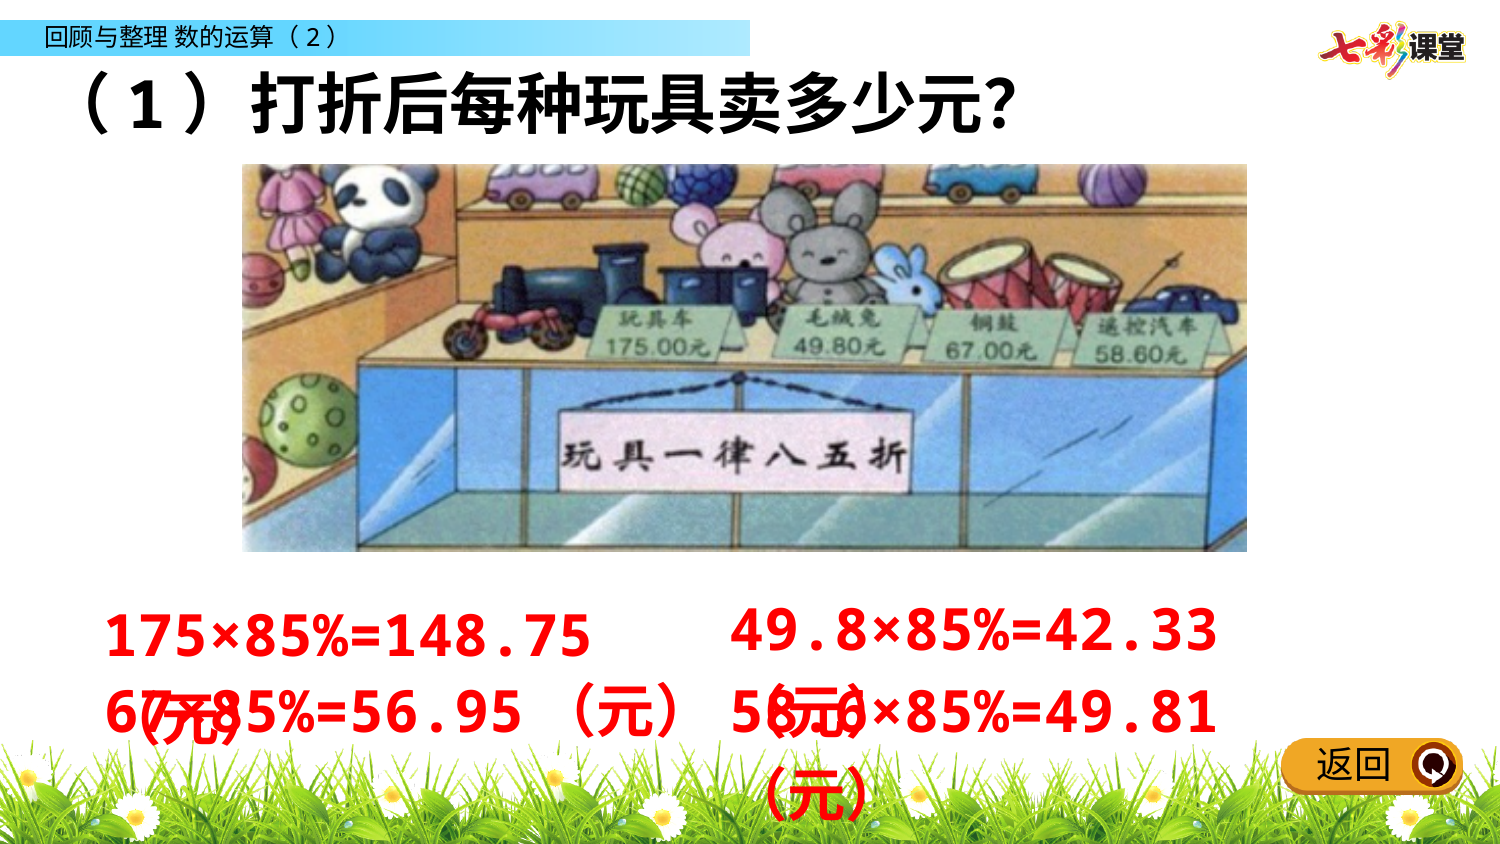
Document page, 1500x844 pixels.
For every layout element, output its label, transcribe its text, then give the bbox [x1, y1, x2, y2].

picture [1316, 20, 1468, 80]
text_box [1281, 733, 1464, 795]
text_box 49.8×85%=42.33（元） [714, 570, 1400, 652]
text_box 58.6×85%=49.81（元） [714, 652, 1400, 836]
text_box 67×85%=56.95（元） [90, 652, 714, 752]
text_box （1）打折后每种玩具卖多少元？ [29, 54, 1022, 149]
picture [241, 164, 1247, 552]
text_box 175×85%=148.75（元） [88, 576, 714, 760]
picture [0, 740, 1500, 844]
